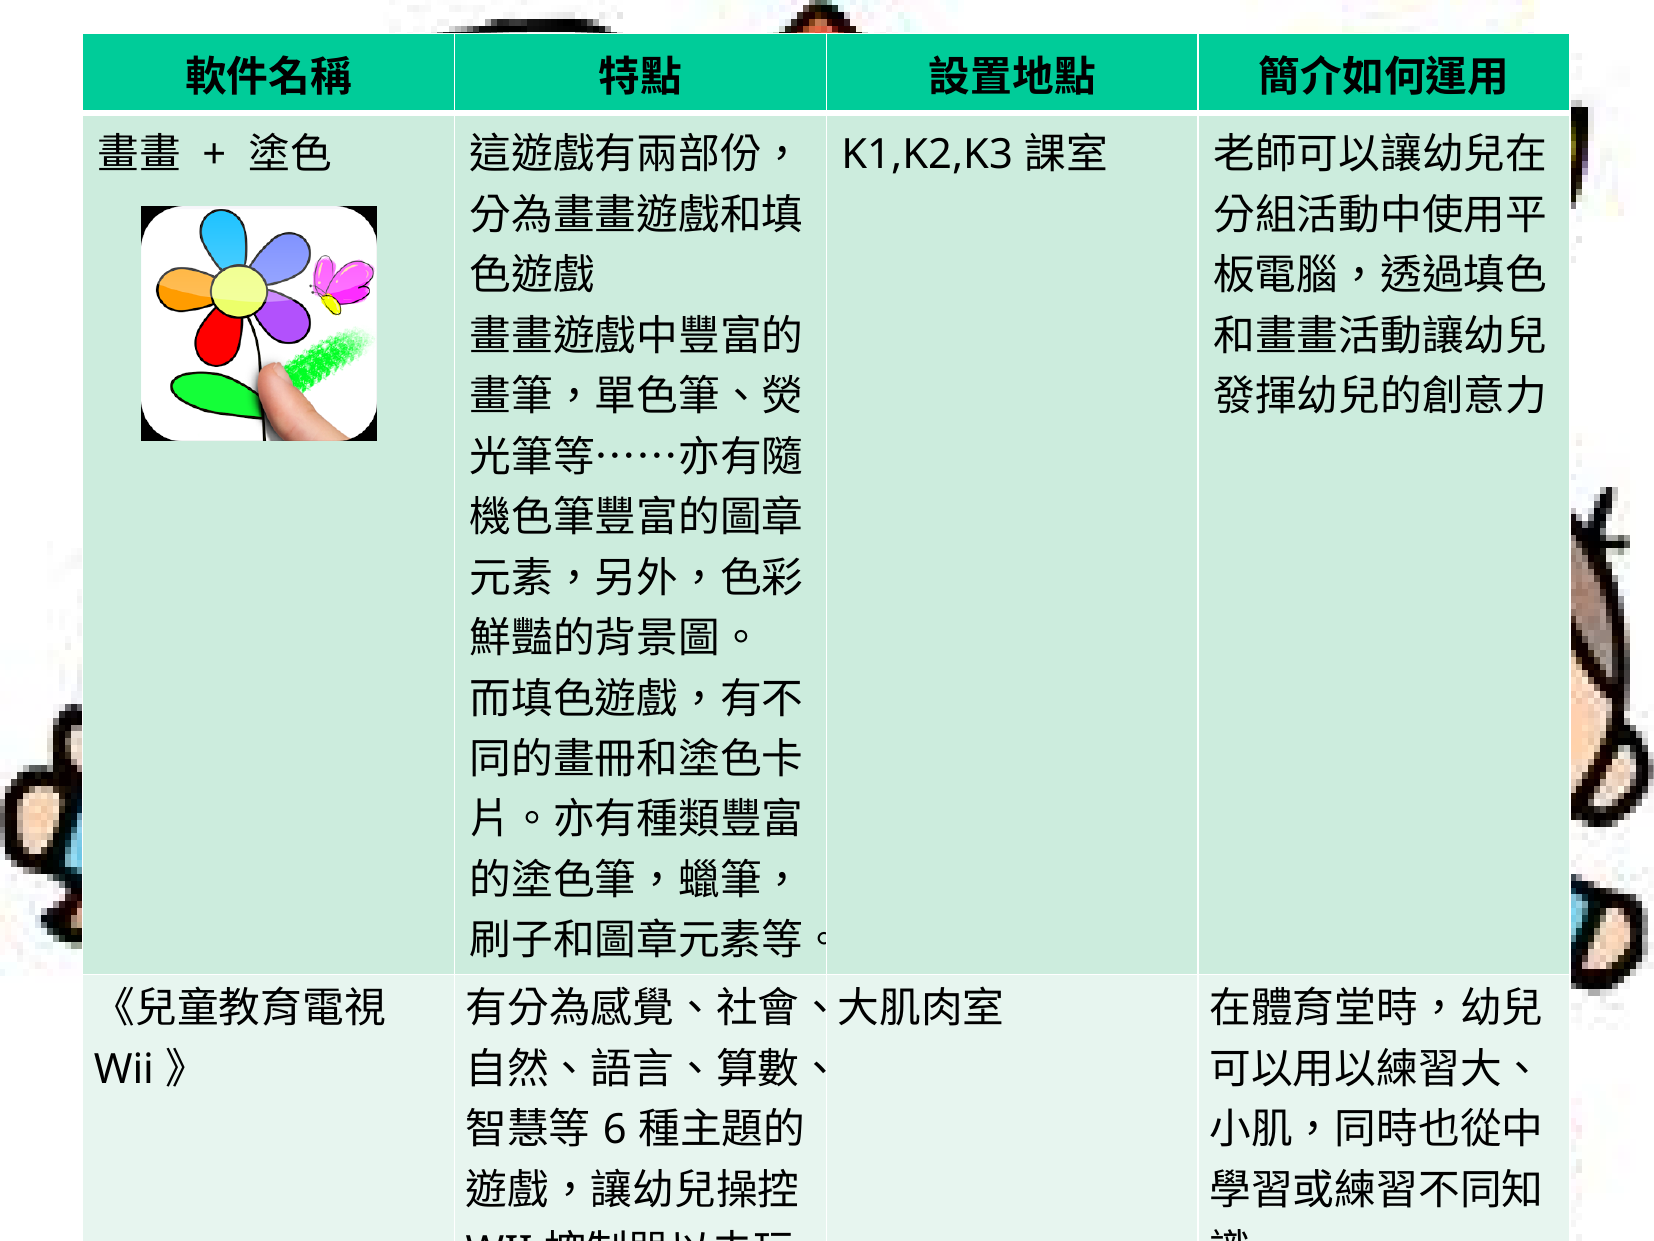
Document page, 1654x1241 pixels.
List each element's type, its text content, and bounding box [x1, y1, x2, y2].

table_cell 這遊戲有兩部份，分為畫畫遊戲和填色遊戲 畫畫遊戲中豐富的畫筆，單色筆、熒光筆等……亦有隨機色筆豐富的圖章元素，另外，色彩鮮豔的背景圖。 而填色遊戲，有不同的畫冊和塗色卡片。亦有種類豐富的塗色筆，蠟筆，刷子和圖章元素等。 [455, 116, 826, 974]
table_header 特點 [455, 34, 826, 110]
table_cell K1,K2,K3課室 [827, 116, 1197, 974]
table_cell 《兒童教育電視Wii》 [83, 975, 454, 1241]
table_header 簡介如何運用 [1199, 34, 1569, 110]
table_cell 畫畫 + 塗色 [83, 116, 454, 974]
table_header 設置地點 [827, 34, 1197, 110]
table_header 軟件名稱 [83, 34, 454, 110]
picture [0, 0, 1654, 1241]
table_cell 在體育堂時，幼兒可以用以練習大、小肌，同時也從中學習或練習不同知識 [1199, 975, 1569, 1241]
table_cell 老師可以讓幼兒在分組活動中使用平板電腦，透過填色和畫畫活動讓幼兒發揮幼兒的創意力 [1199, 116, 1569, 974]
table_cell 有分為感覺、社會、自然、語言、算數、智慧等6種主題的遊戲，讓幼兒操控WII控制器以去玩那些遊戲 [455, 975, 826, 1241]
picture [141, 206, 377, 442]
table_cell 大肌肉室 [827, 975, 1197, 1241]
